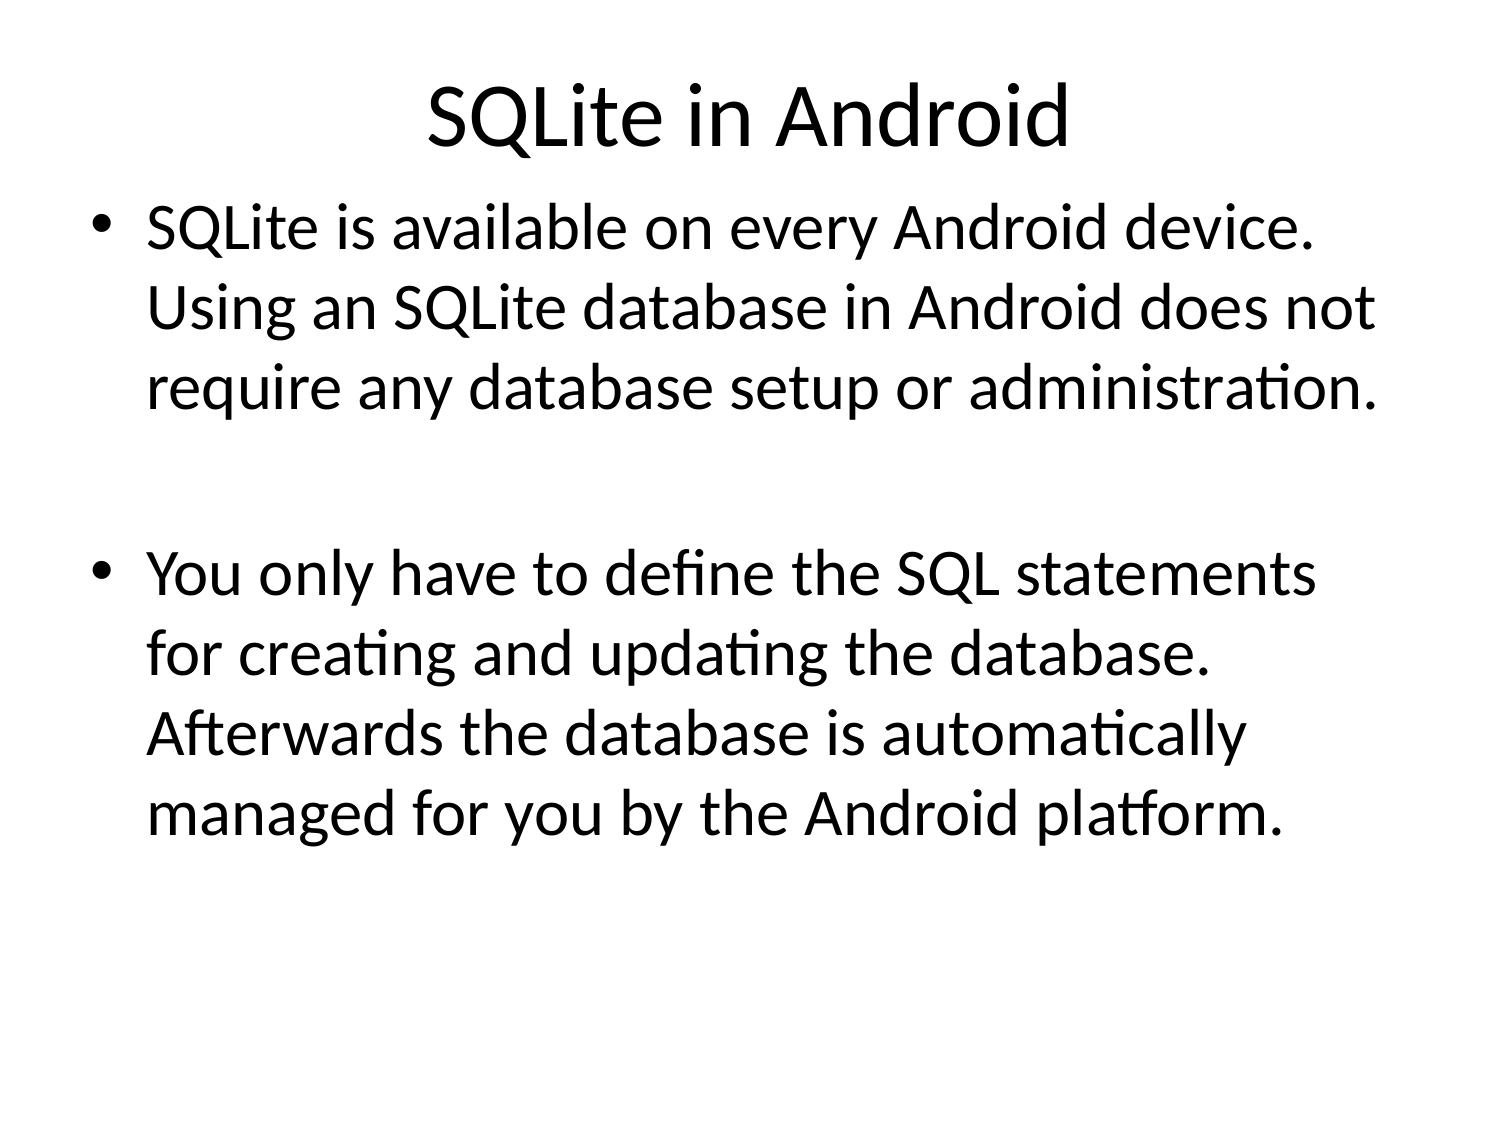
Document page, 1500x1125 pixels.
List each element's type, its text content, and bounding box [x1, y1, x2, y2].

title SQLite in Android [75, 45, 1425, 174]
list SQLite is available on every Android device. Using an SQLite database in Android does not require any database setup or administration. You only have to define the SQL statements for creating and updating the database. Afterwards the database is automatically managed for you by the Android platform. [75, 174, 1425, 1005]
